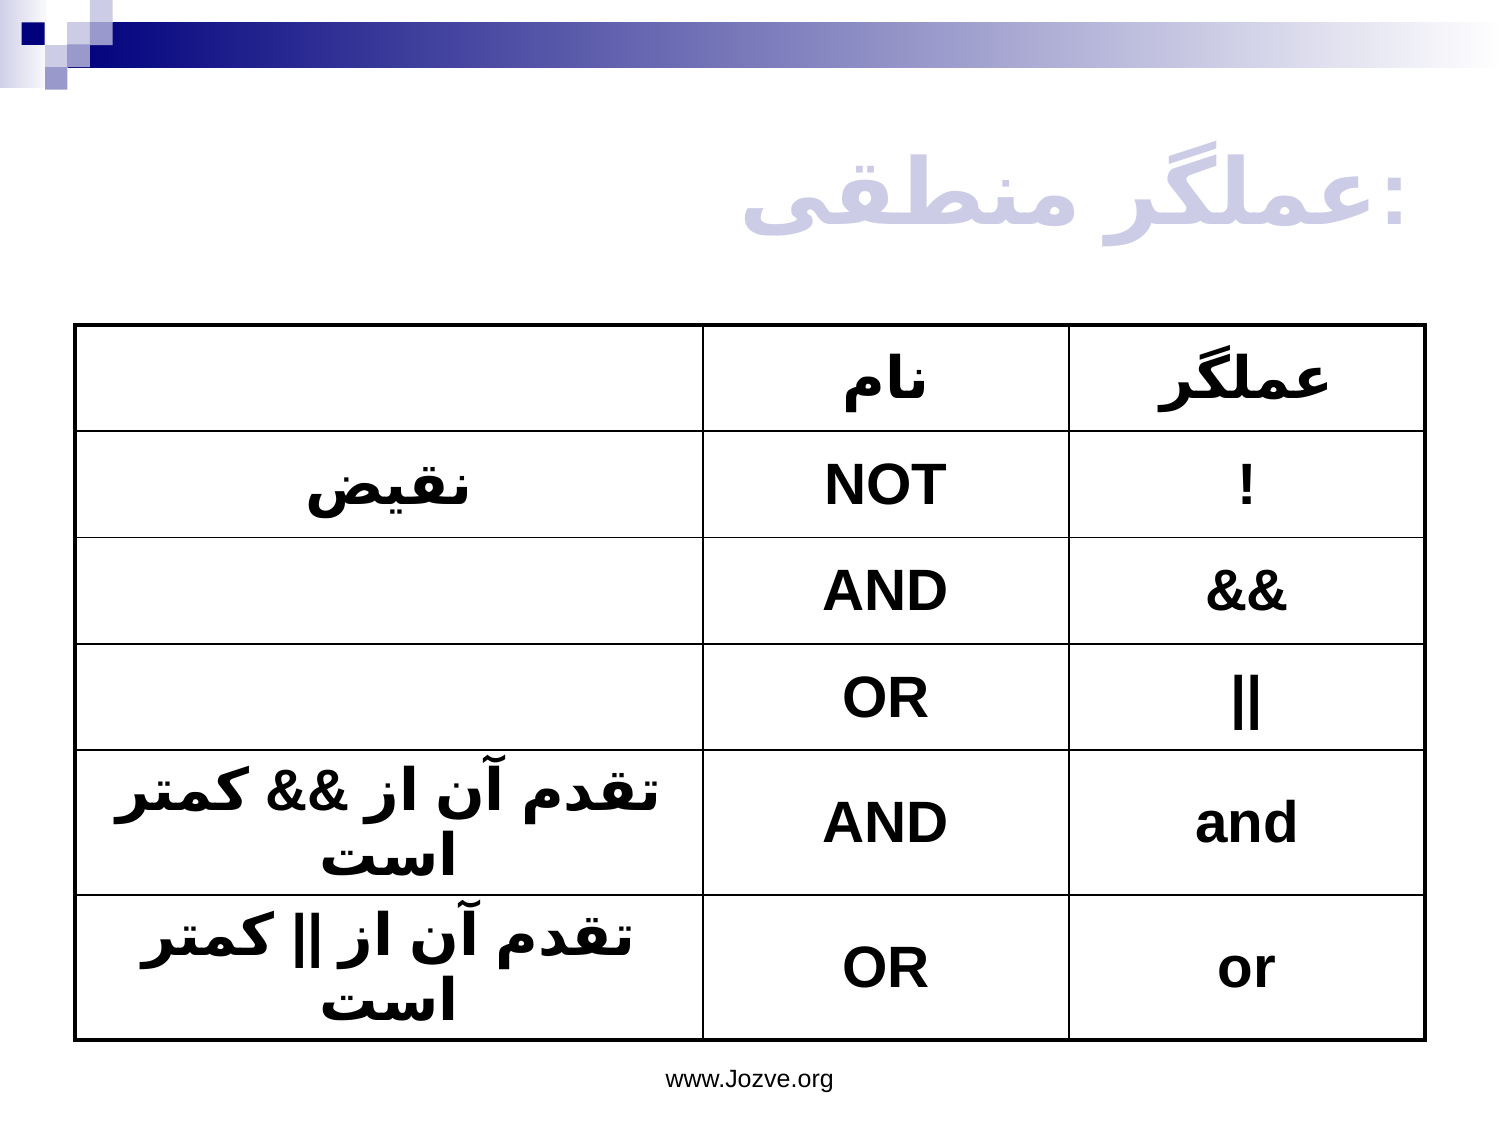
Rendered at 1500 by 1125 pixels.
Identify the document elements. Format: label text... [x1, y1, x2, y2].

table_cell or [1070, 896, 1423, 1038]
title عملگر منطقی: [74, 74, 1426, 301]
table_cell NOT [704, 432, 1068, 537]
table_cell تقدم آن از || کمتر است [77, 896, 702, 1038]
table_cell and [1070, 751, 1423, 894]
table_header عملگر [1070, 327, 1423, 430]
table_cell OR [704, 645, 1068, 749]
footer www.Jozve.org [512, 1024, 988, 1101]
table_cell AND [704, 751, 1068, 894]
table_header [77, 327, 702, 430]
table_cell [77, 645, 702, 749]
table_cell || [1070, 645, 1423, 749]
table_cell OR [704, 896, 1068, 1038]
table_cell ! [1070, 432, 1423, 537]
table_cell تقدم آن از && کمتر است [77, 751, 702, 894]
table_cell && [1070, 538, 1423, 643]
table_cell [77, 538, 702, 643]
table_cell نقیض [77, 432, 702, 537]
table_cell AND [704, 538, 1068, 643]
table_header نام [704, 327, 1068, 430]
